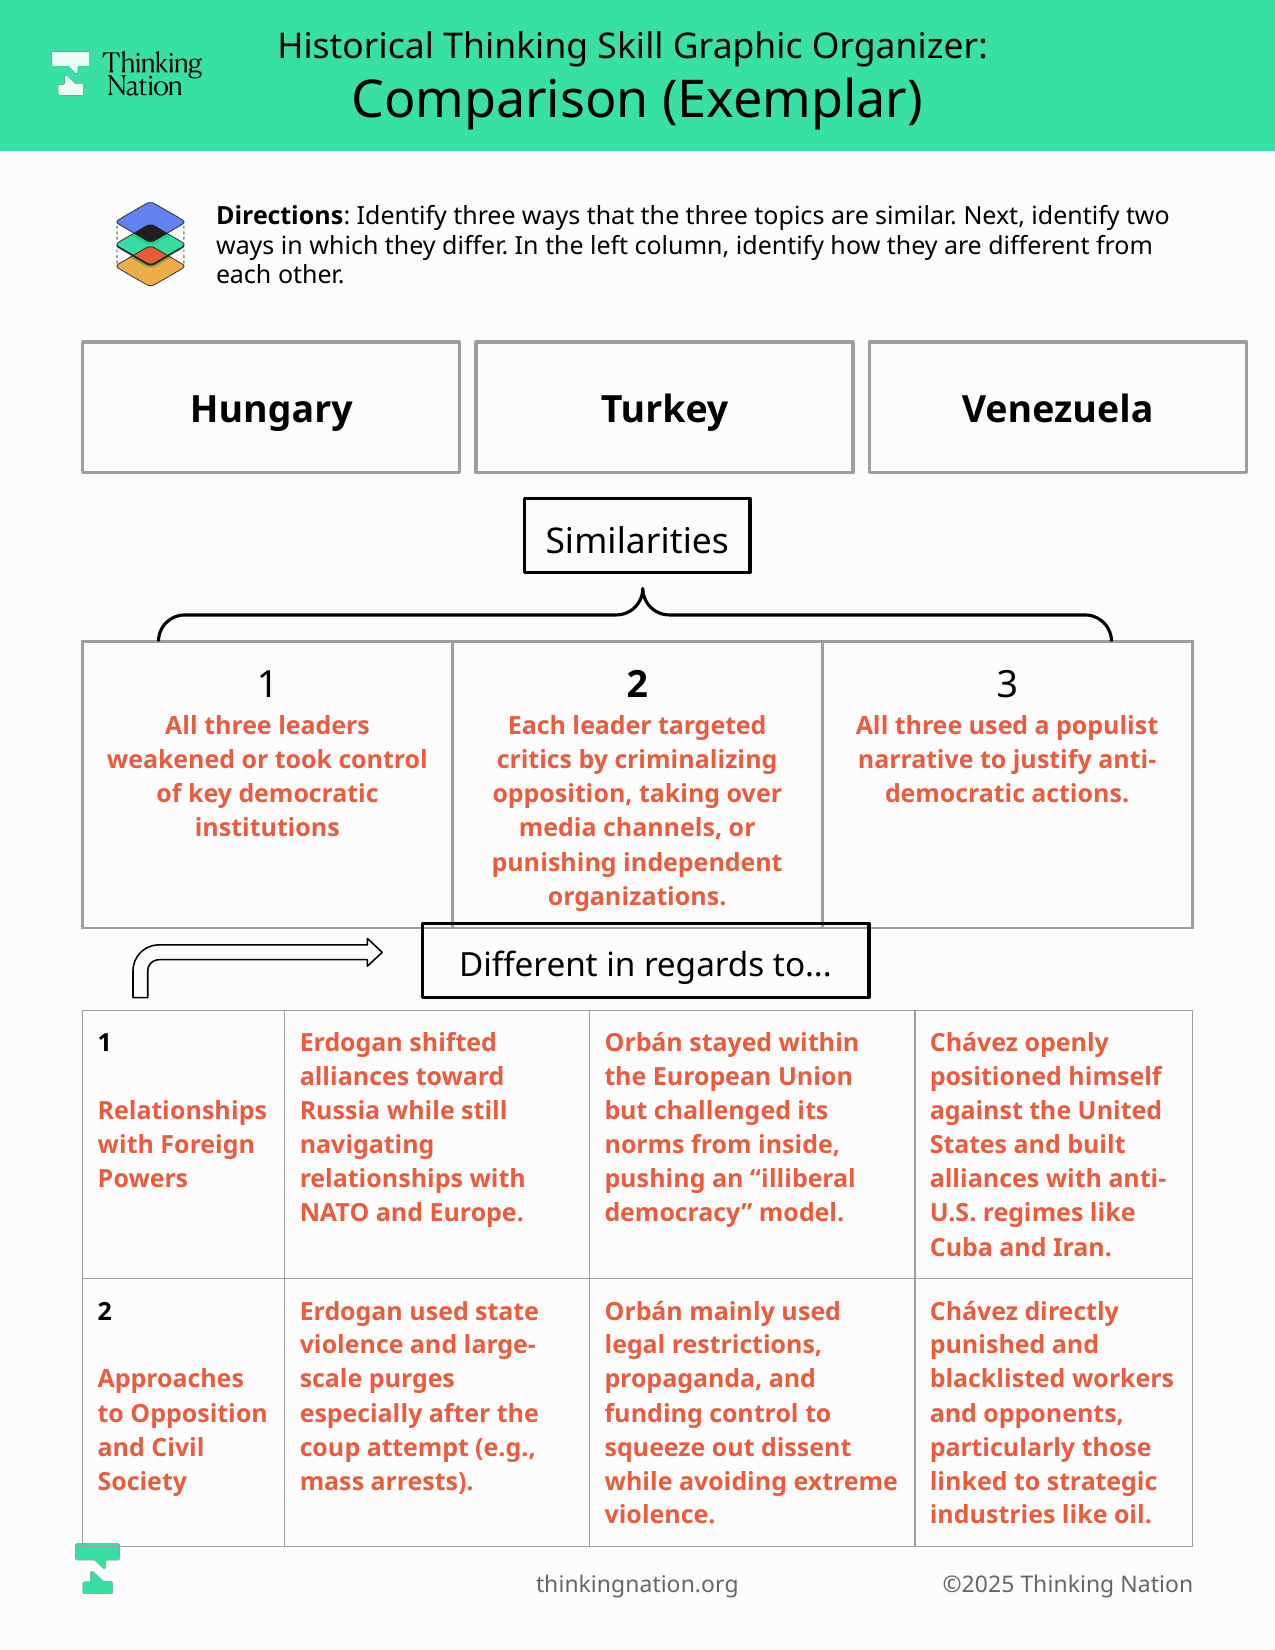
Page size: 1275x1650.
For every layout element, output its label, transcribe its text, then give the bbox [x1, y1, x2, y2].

table_header 1 All three leaders weakened or took control of key democratic institutions [84, 643, 451, 927]
text_box Directions: Identify three ways that the three topics are similar. Next, identify two ways in which they differ. In the left column, identify how they are different from each other. [207, 188, 1197, 300]
text_box ©2025 Thinking Nation [907, 1553, 1210, 1605]
table_header Orbán stayed within the European Union but challenged its norms from inside, pushing an “illiberal democracy” model. [590, 1011, 914, 1278]
table_header 2 Each leader targeted critics by criminalizing opposition, taking over media channels, or punishing independent organizations. [454, 643, 821, 923]
table_header Erdogan shifted alliances toward Russia while still navigating relationships with NATO and Europe. [285, 1011, 589, 1278]
table_cell Orbán mainly used legal restrictions, propaganda, and funding control to squeeze out dissent while avoiding extreme violence. [590, 1279, 914, 1546]
picture [35, 37, 207, 109]
text_box Historical Thinking Skill Graphic Organizer: Comparison (Exemplar) [0, 0, 1275, 151]
table_cell 2 Approaches to Opposition and Civil Society [83, 1279, 284, 1546]
text_box Hungary [82, 342, 460, 473]
table_header 3 All three used a populist narrative to justify anti-democratic actions. [824, 643, 1191, 927]
text_box Similarities [524, 498, 751, 573]
text_box [132, 938, 383, 998]
picture [94, 188, 207, 300]
text_box thinkingnation.org [486, 1553, 789, 1605]
text_box Venezuela [869, 342, 1247, 473]
table_header Chávez openly positioned himself against the United States and built alliances with anti-U.S. regimes like Cuba and Iran. [916, 1011, 1192, 1278]
text_box [158, 588, 1112, 642]
table_cell Erdogan used state violence and large-scale purges especially after the coup attempt (e.g., mass arrests). [285, 1279, 589, 1546]
picture [62, 1533, 133, 1604]
table_header 1 Relationships with Foreign Powers [83, 1011, 284, 1278]
table_cell Chávez directly punished and blacklisted workers and opponents, particularly those linked to strategic industries like oil. [916, 1279, 1192, 1546]
text_box Turkey [475, 342, 853, 473]
text_box Different in regards to... [422, 923, 869, 998]
